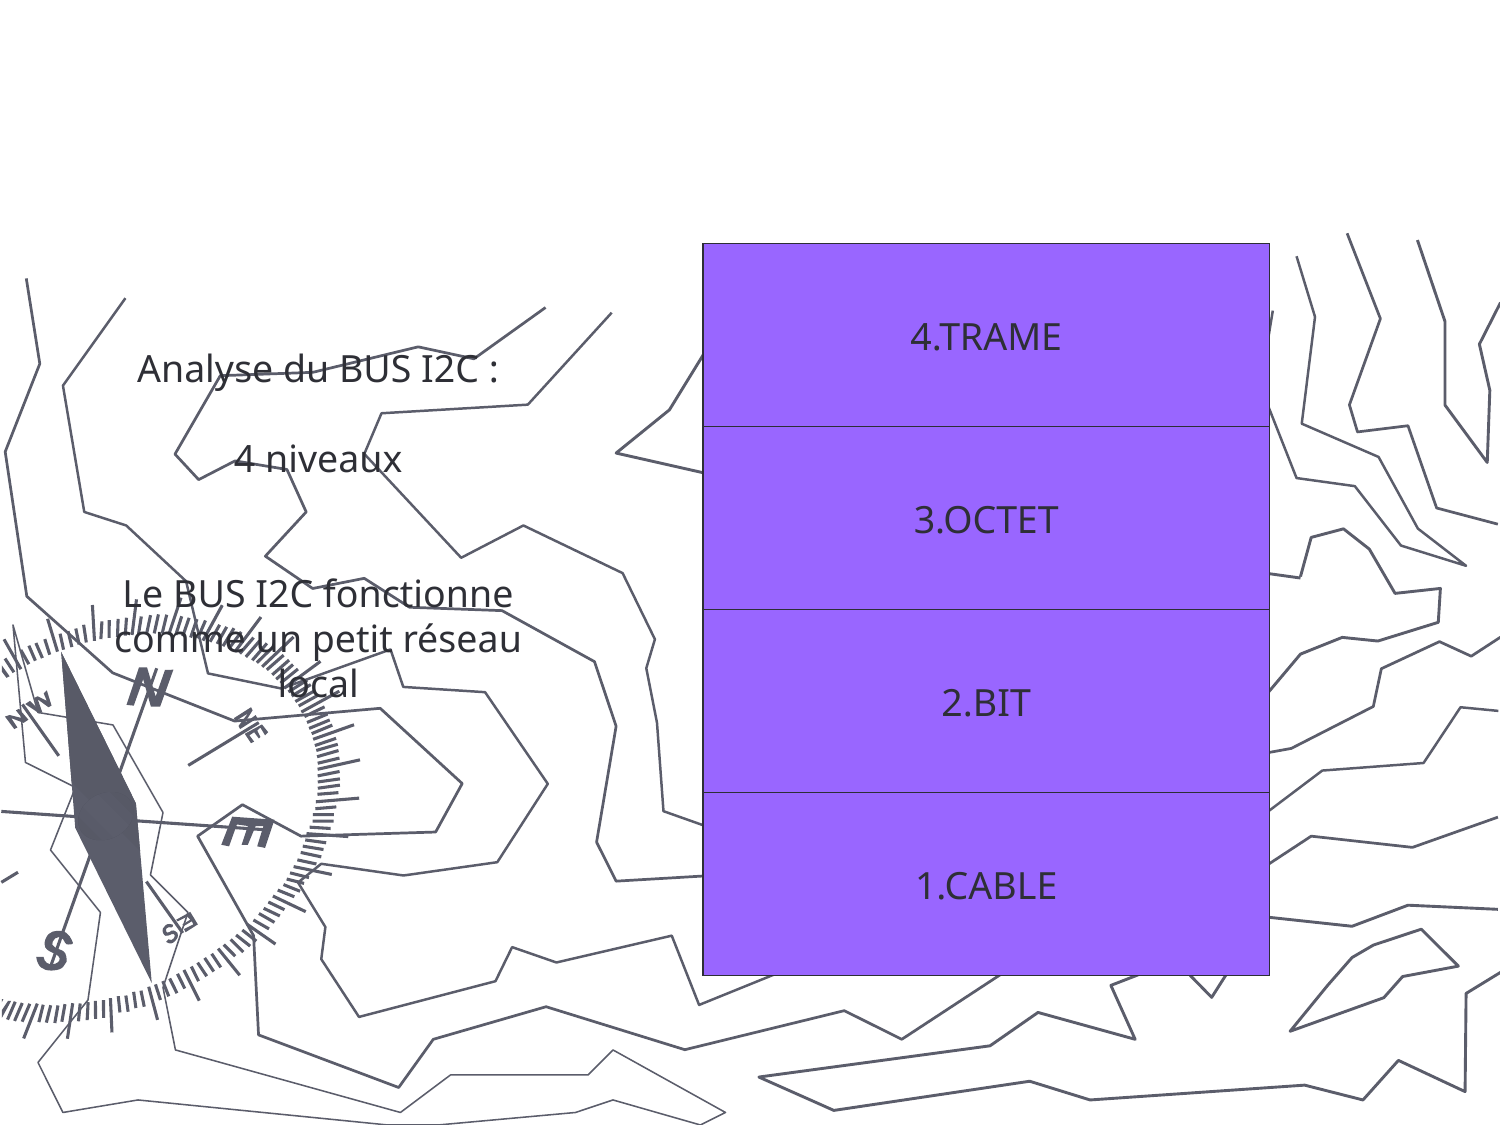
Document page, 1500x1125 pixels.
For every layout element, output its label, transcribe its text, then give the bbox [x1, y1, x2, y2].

text_box Analyse du BUS I2C : 4 niveaux Le BUS I2C fonctionne comme un petit réseau local [99, 337, 538, 713]
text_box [702, 243, 1270, 976]
